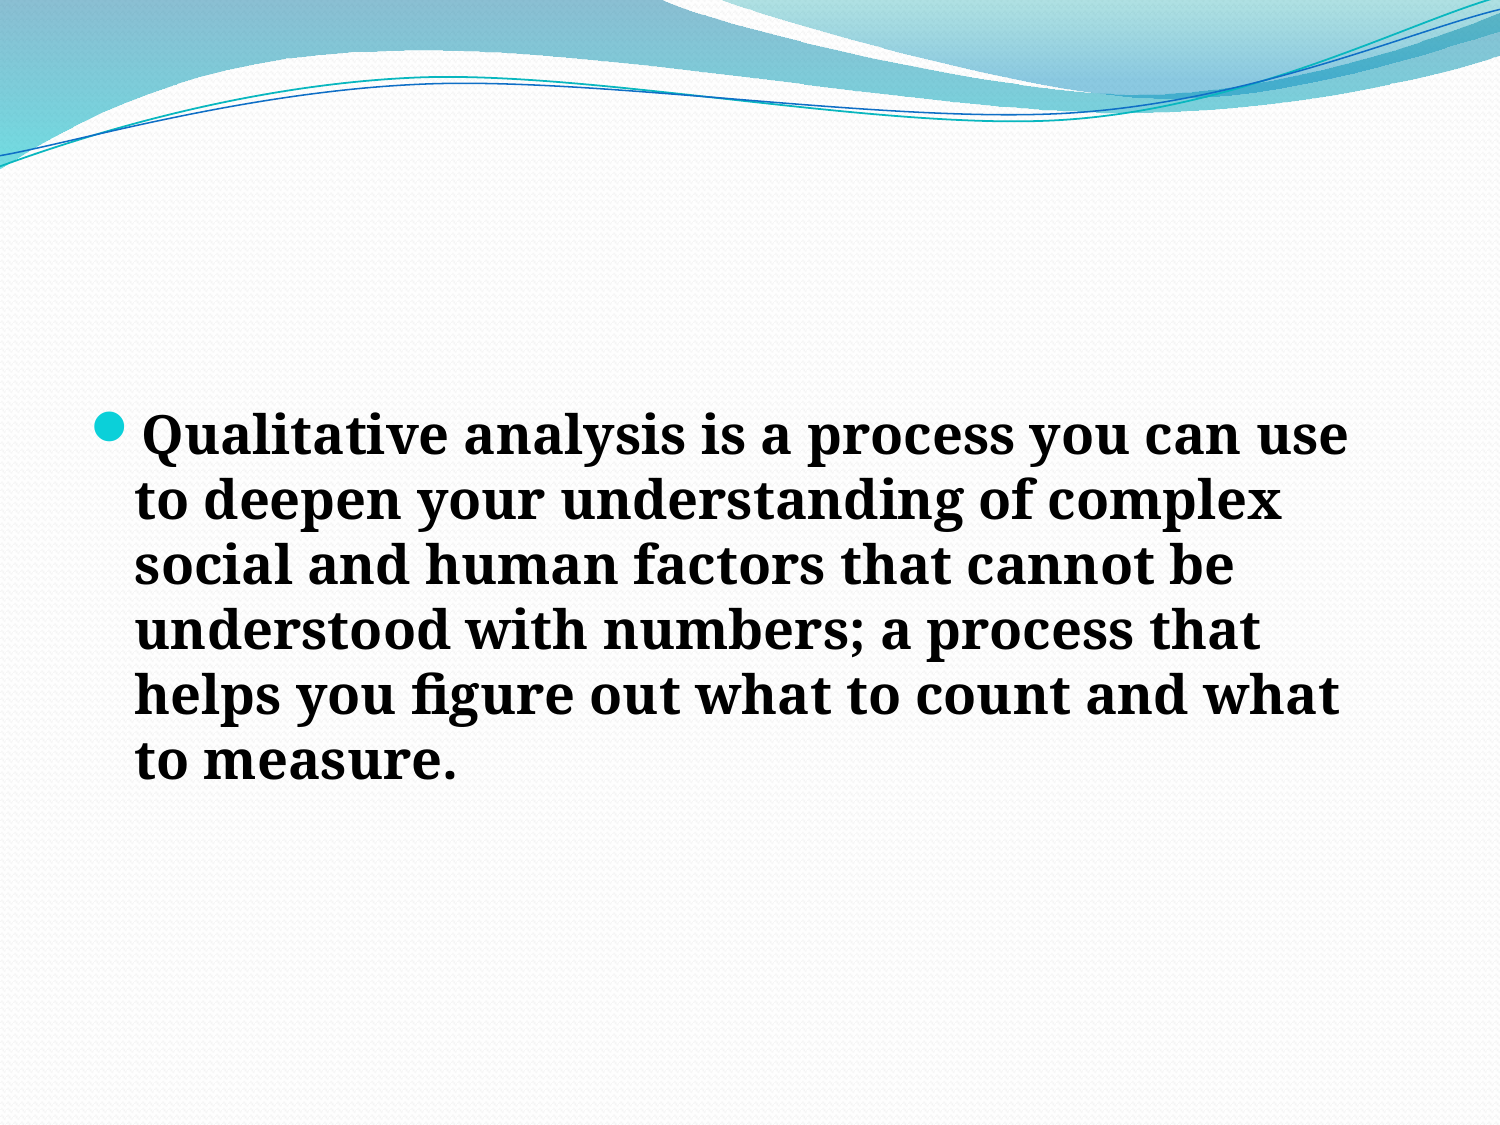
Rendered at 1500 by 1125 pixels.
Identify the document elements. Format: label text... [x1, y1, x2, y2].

list Qualitative analysis is a process you can use to deepen your understanding of complex social and human factors that cannot be understood with numbers; a process that helps you figure out what to count and what to measure. [74, 317, 1426, 1038]
